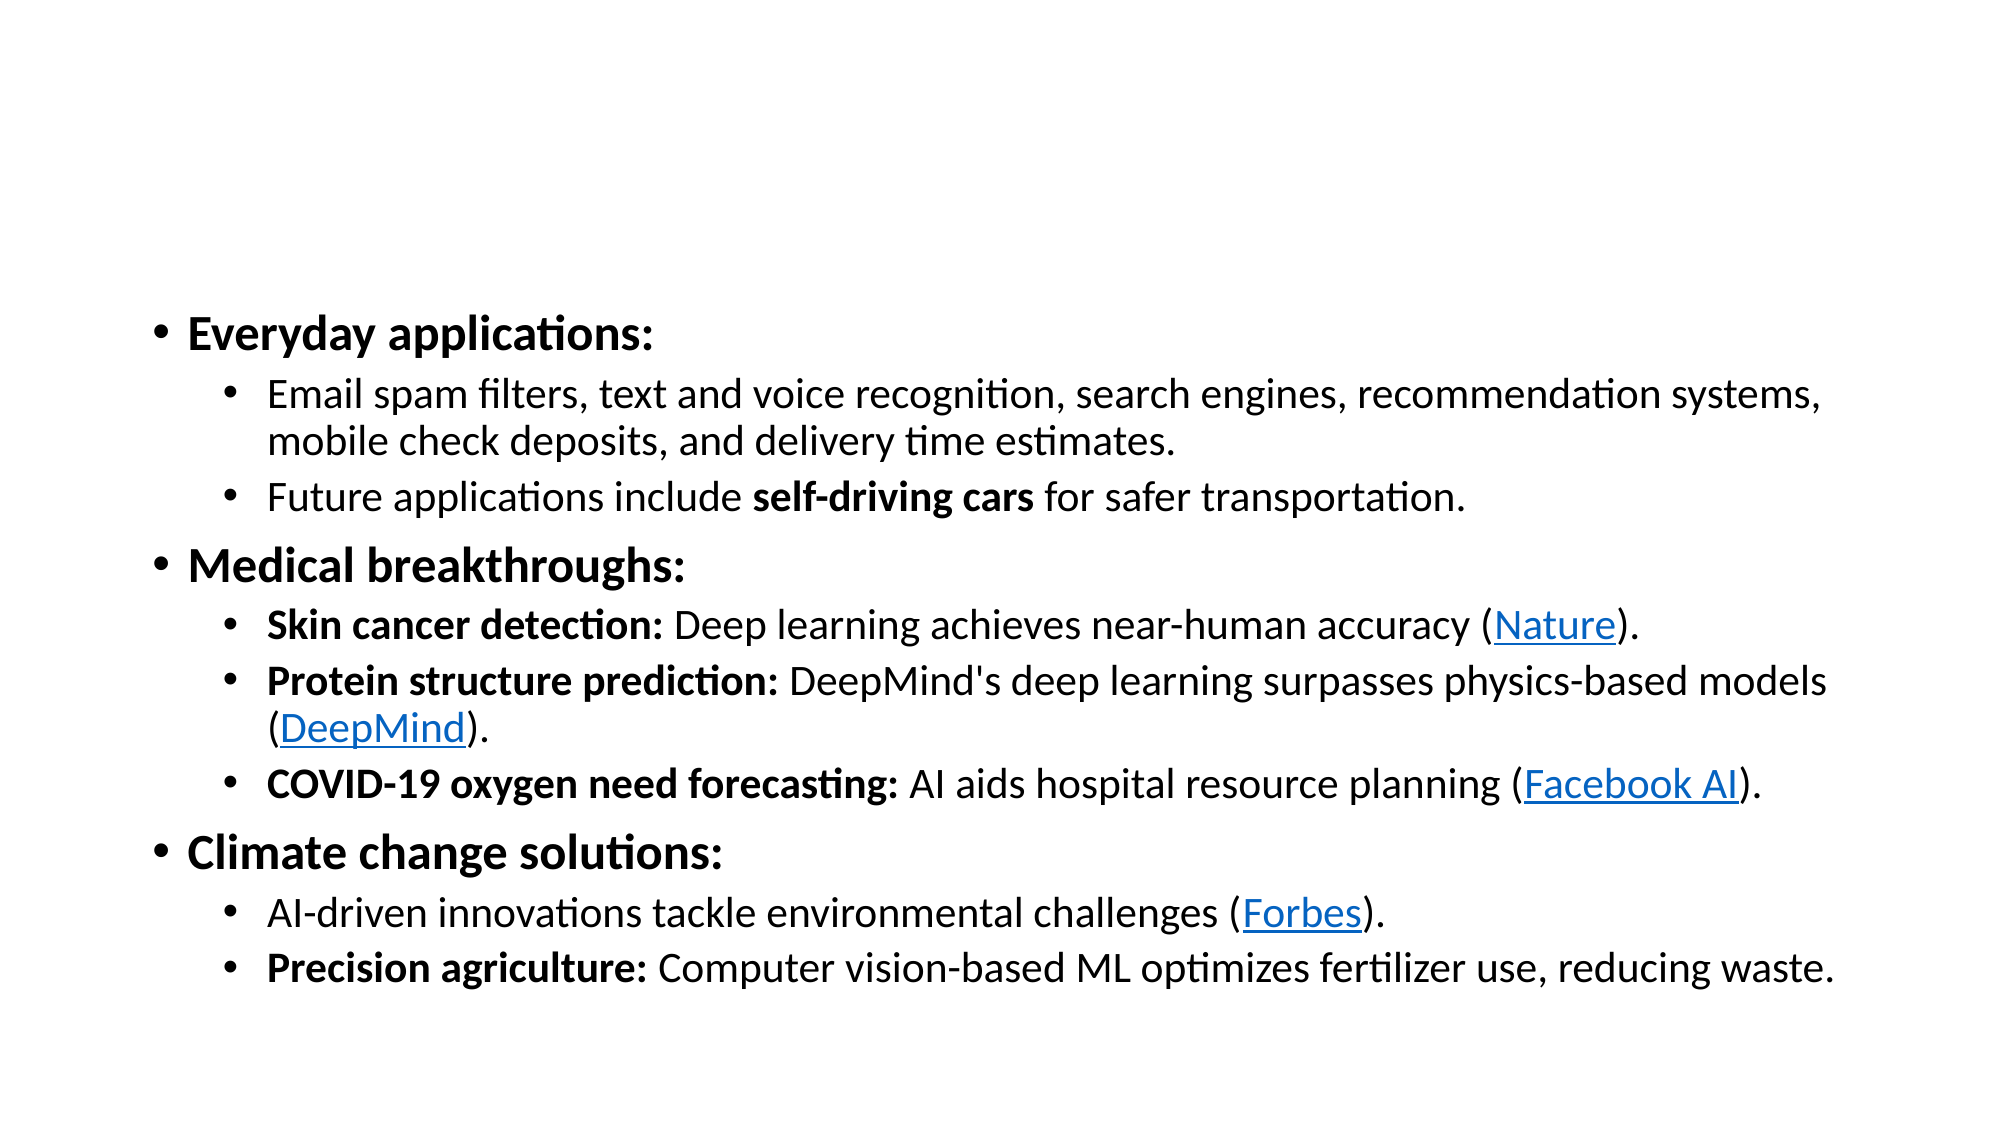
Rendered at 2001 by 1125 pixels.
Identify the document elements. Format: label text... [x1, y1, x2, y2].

list Everyday applications: Email spam filters, text and voice recognition, search engines, recommendation systems, mobile check deposits, and delivery time estimates. Future applications include self-driving cars for safer transportation. Medical breakthroughs: Skin cancer detection: Deep learning achieves near-human accuracy (Nature). Protein structure prediction: DeepMind's deep learning surpasses physics-based models (DeepMind). COVID-19 oxygen need forecasting: AI aids hospital resource planning (Facebook AI). Climate change solutions: AI-driven innovations tackle environmental challenges (Forbes). Precision agriculture: Computer vision-based ML optimizes fertilizer use, reducing waste. [137, 299, 1863, 1014]
